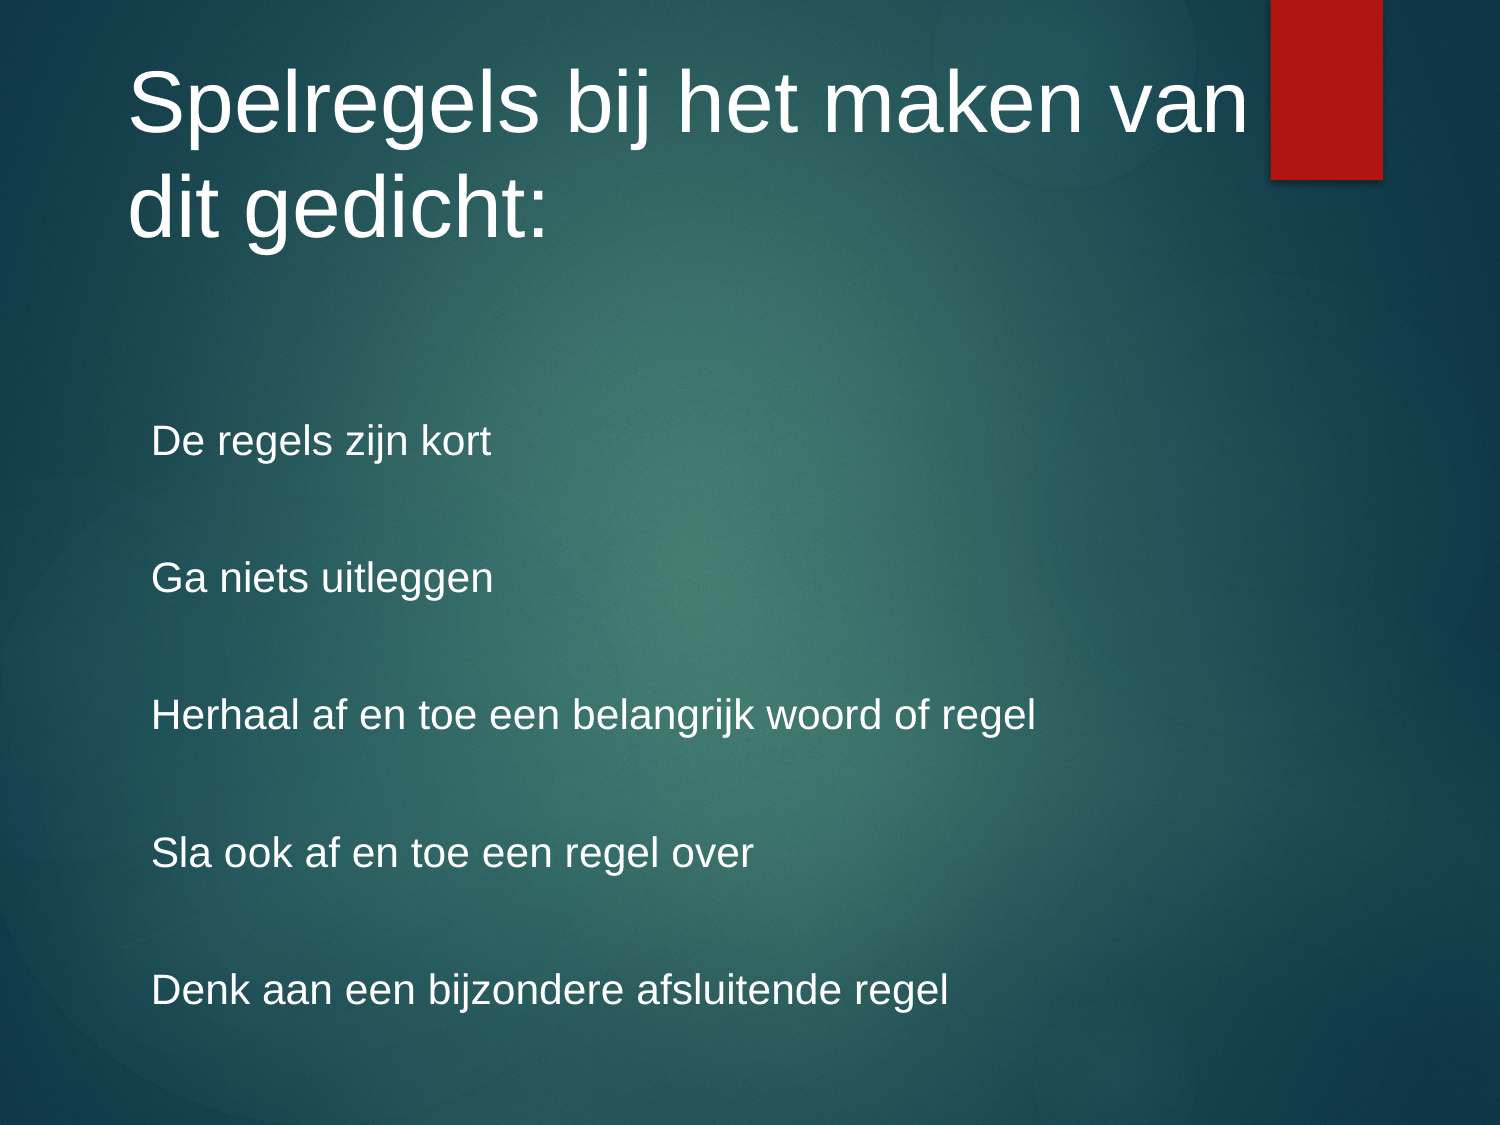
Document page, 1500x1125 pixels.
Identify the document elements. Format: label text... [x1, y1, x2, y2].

list De regels zijn kort Ga niets uitleggen Herhaal af en toe een belangrijk woord of regel Sla ook af en toe een regel over Denk aan een bijzondere afsluitende regel [135, 336, 1237, 1025]
title Spelregels bij het maken van dit gedicht: [112, 37, 1438, 148]
